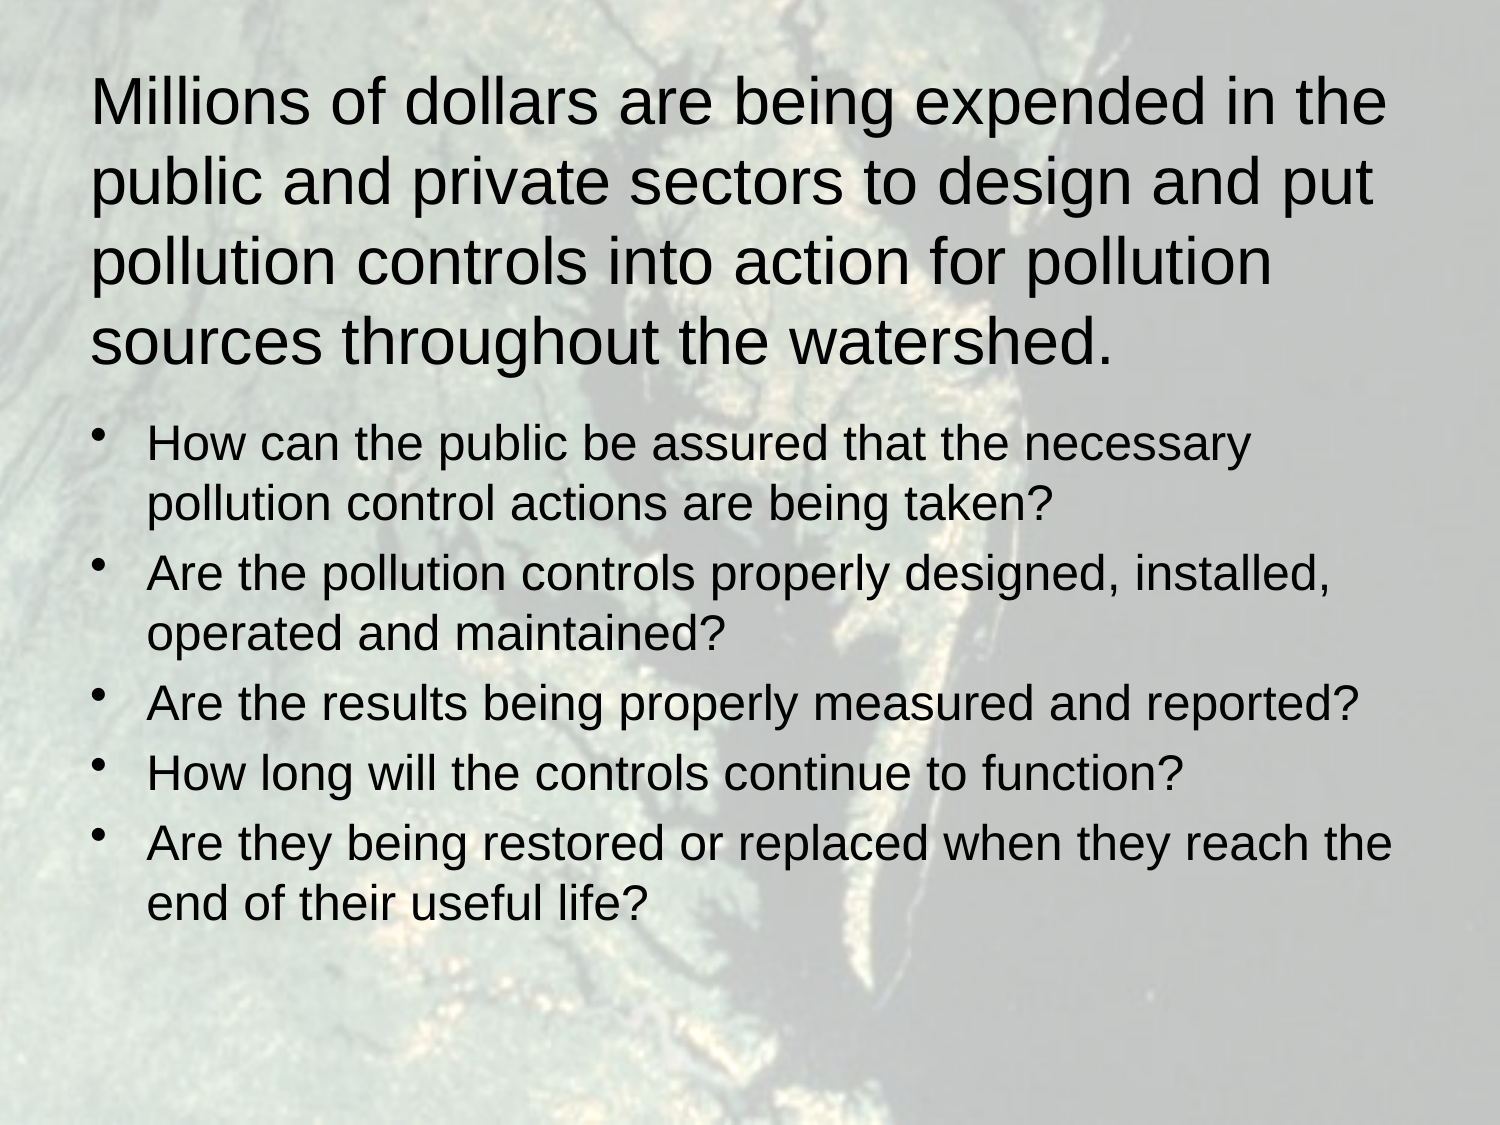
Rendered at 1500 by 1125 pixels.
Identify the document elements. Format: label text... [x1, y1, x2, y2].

list Millions of dollars are being expended in the public and private sectors to design and put pollution controls into action for pollution sources throughout the watershed. How can the public be assured that the necessary pollution control actions are being taken? Are the pollution controls properly designed, installed, operated and maintained? Are the results being properly measured and reported? How long will the controls continue to function? Are they being restored or replaced when they reach the end of their useful life? [75, 50, 1425, 1005]
